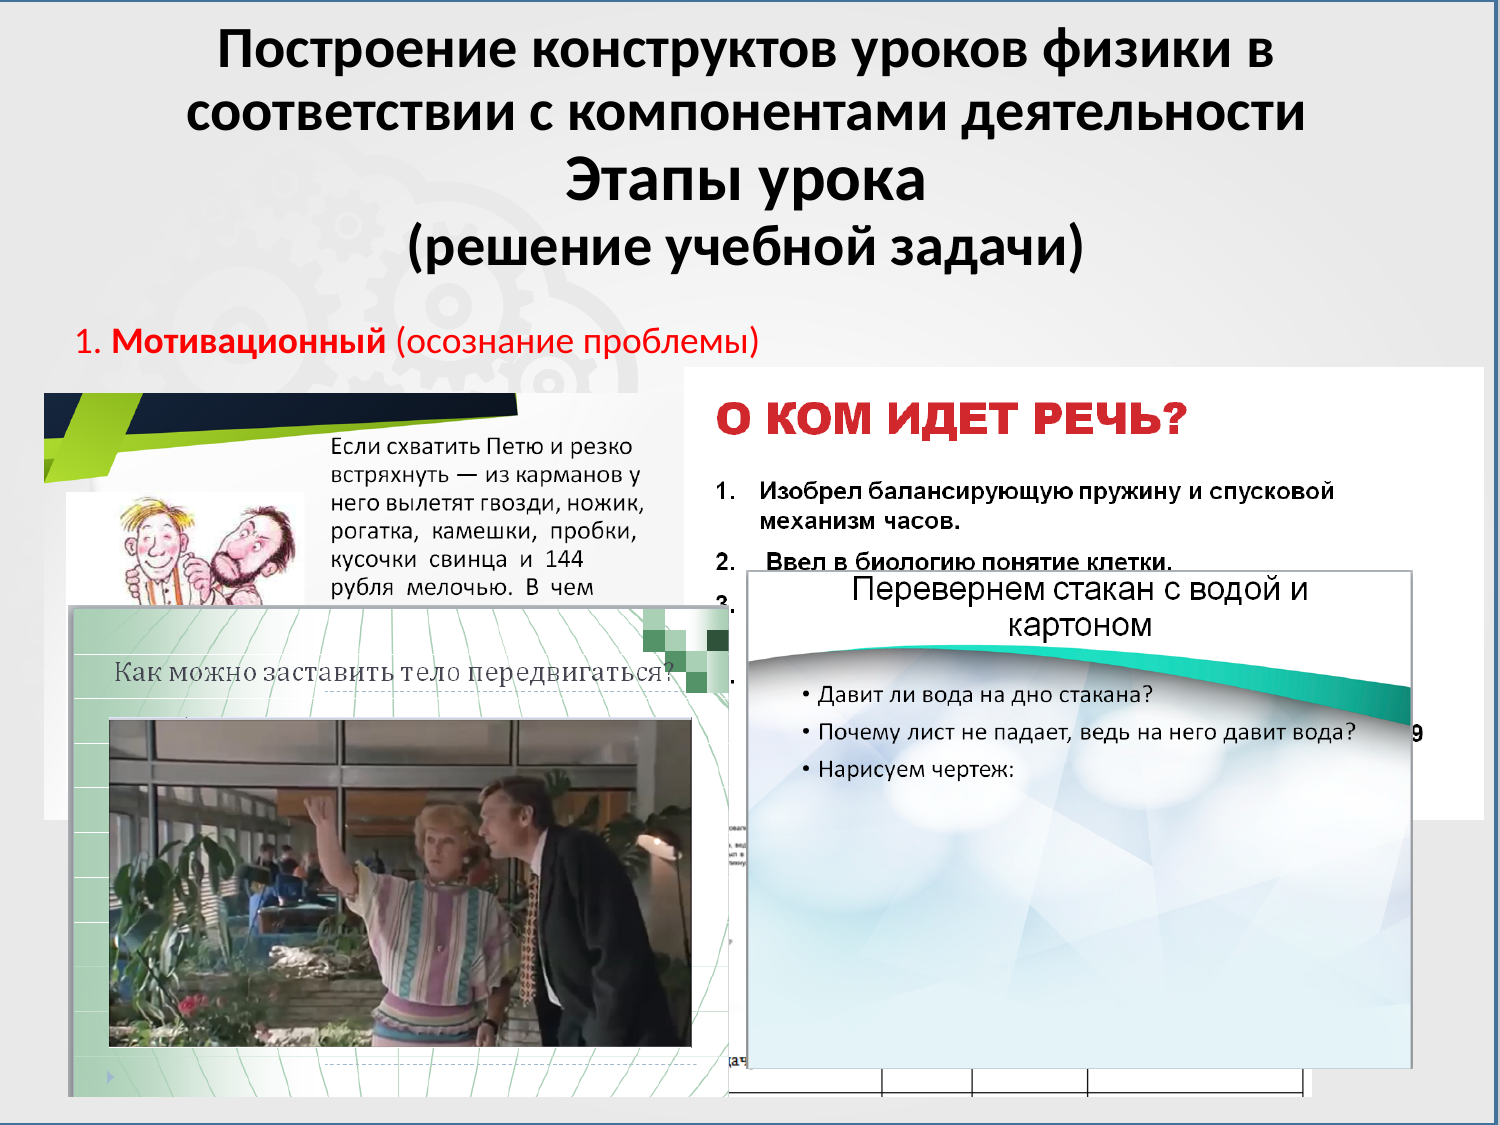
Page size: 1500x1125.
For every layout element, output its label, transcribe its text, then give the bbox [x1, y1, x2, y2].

picture [44, 366, 1484, 1098]
text_box 1. Мотивационный (осознание проблемы) [59, 308, 1434, 392]
title Построение конструктов уроков физики в соответствии с компонентами деятельности Этапы урока (решение учебной задачи) [99, 56, 1394, 308]
text_box [0, 0, 1498, 1125]
